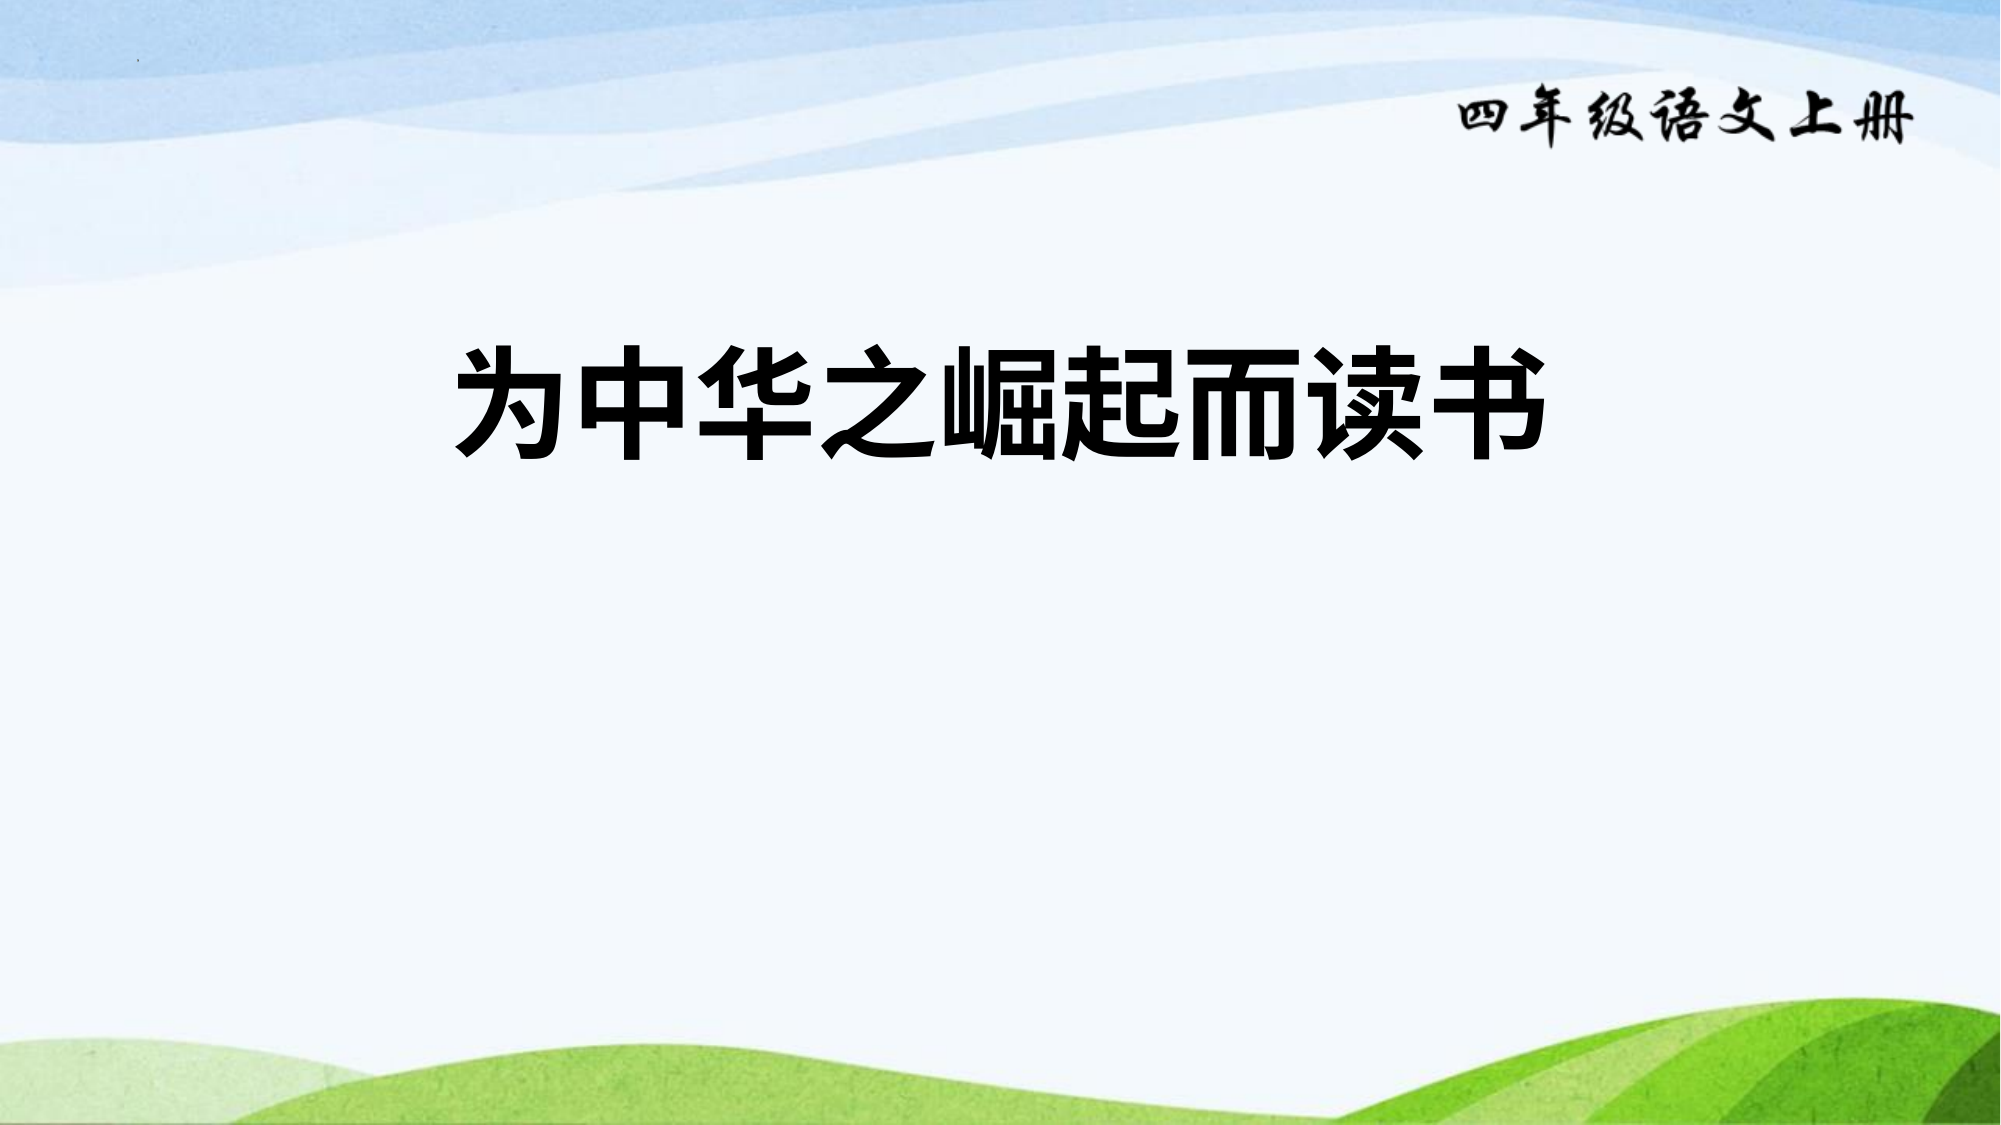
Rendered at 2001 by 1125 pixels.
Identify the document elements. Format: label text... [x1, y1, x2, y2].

picture [0, 0, 2001, 1125]
text_box 为中华之崛起而读书 [0, 319, 2000, 518]
